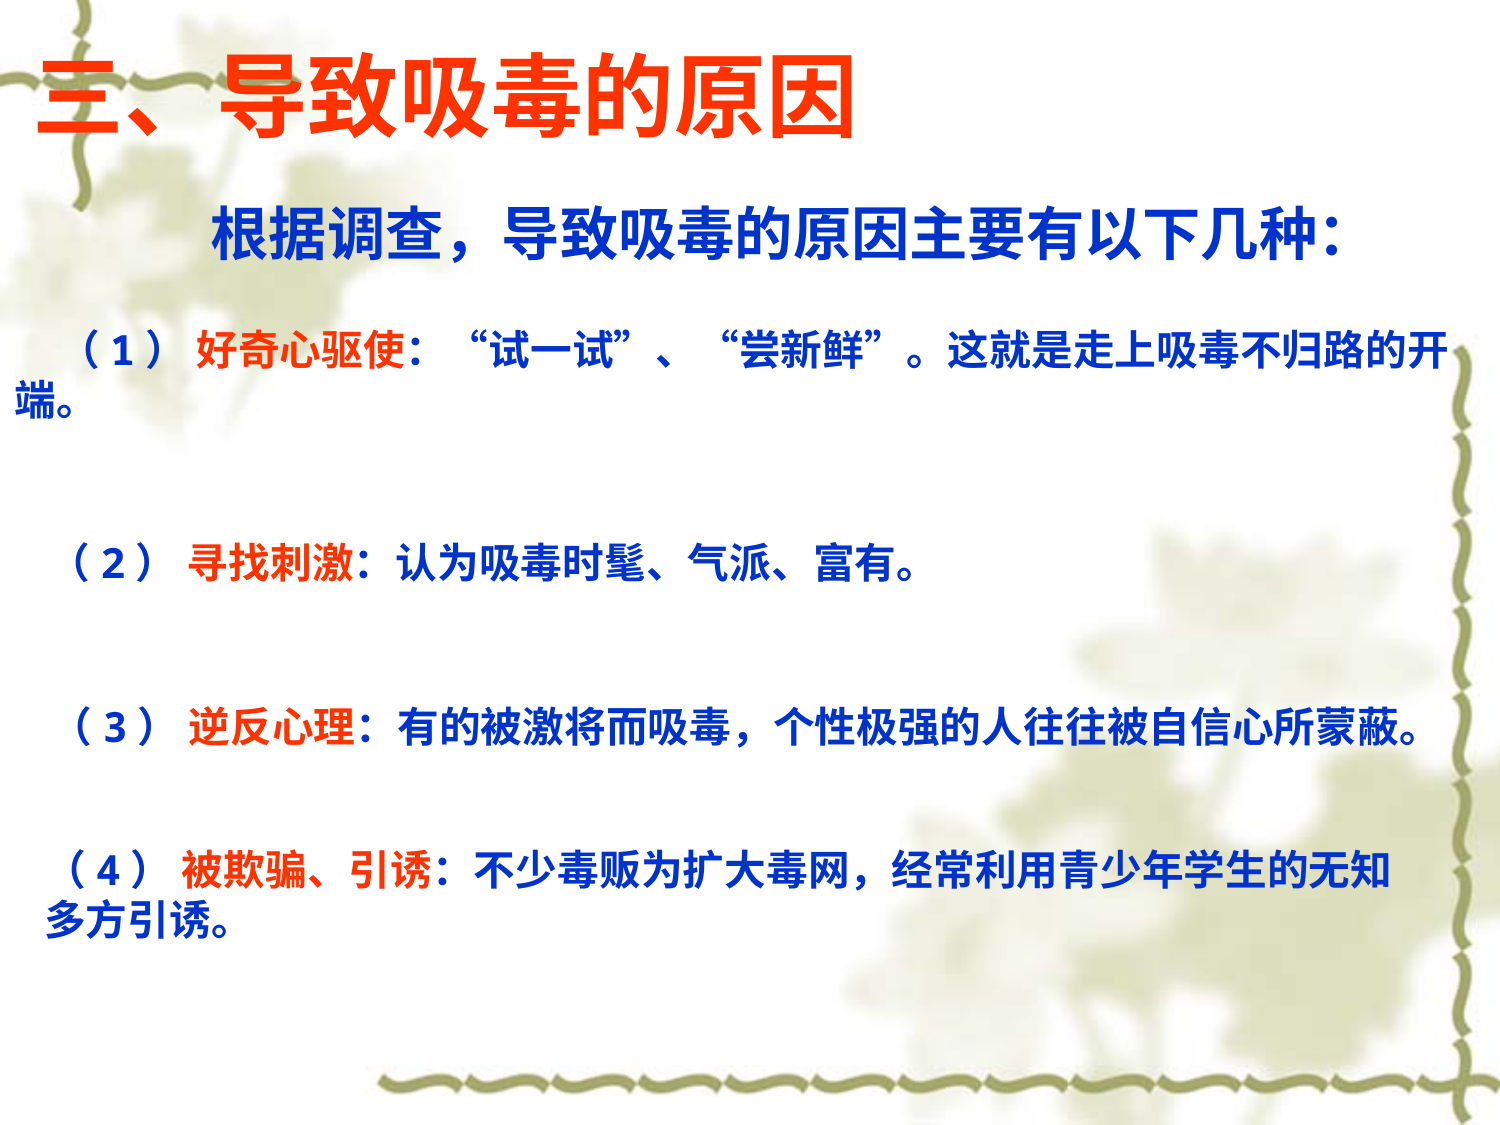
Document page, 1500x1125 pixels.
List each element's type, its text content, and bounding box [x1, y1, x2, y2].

text_box （3） 逆反心理：有的被激将而吸毒，个性极强的人往往被自信心所蒙蔽。 [18, 693, 1456, 759]
text_box 三、导致吸毒的原因 [17, 0, 1368, 188]
picture [0, 0, 1500, 1125]
text_box 根据调查，导致吸毒的原因主要有以下几种： [116, 190, 1391, 275]
text_box （2） 寻找刺激：认为吸毒时髦、气派、富有。 [34, 529, 954, 595]
text_box （1） 好奇心驱使：“试一试”、“尝新鲜”。这就是走上吸毒不归路的开端。 [0, 316, 1471, 431]
text_box （4） 被欺骗、引诱：不少毒贩为扩大毒网，经常利用青少年学生的无知多方引诱。 [29, 835, 1447, 951]
